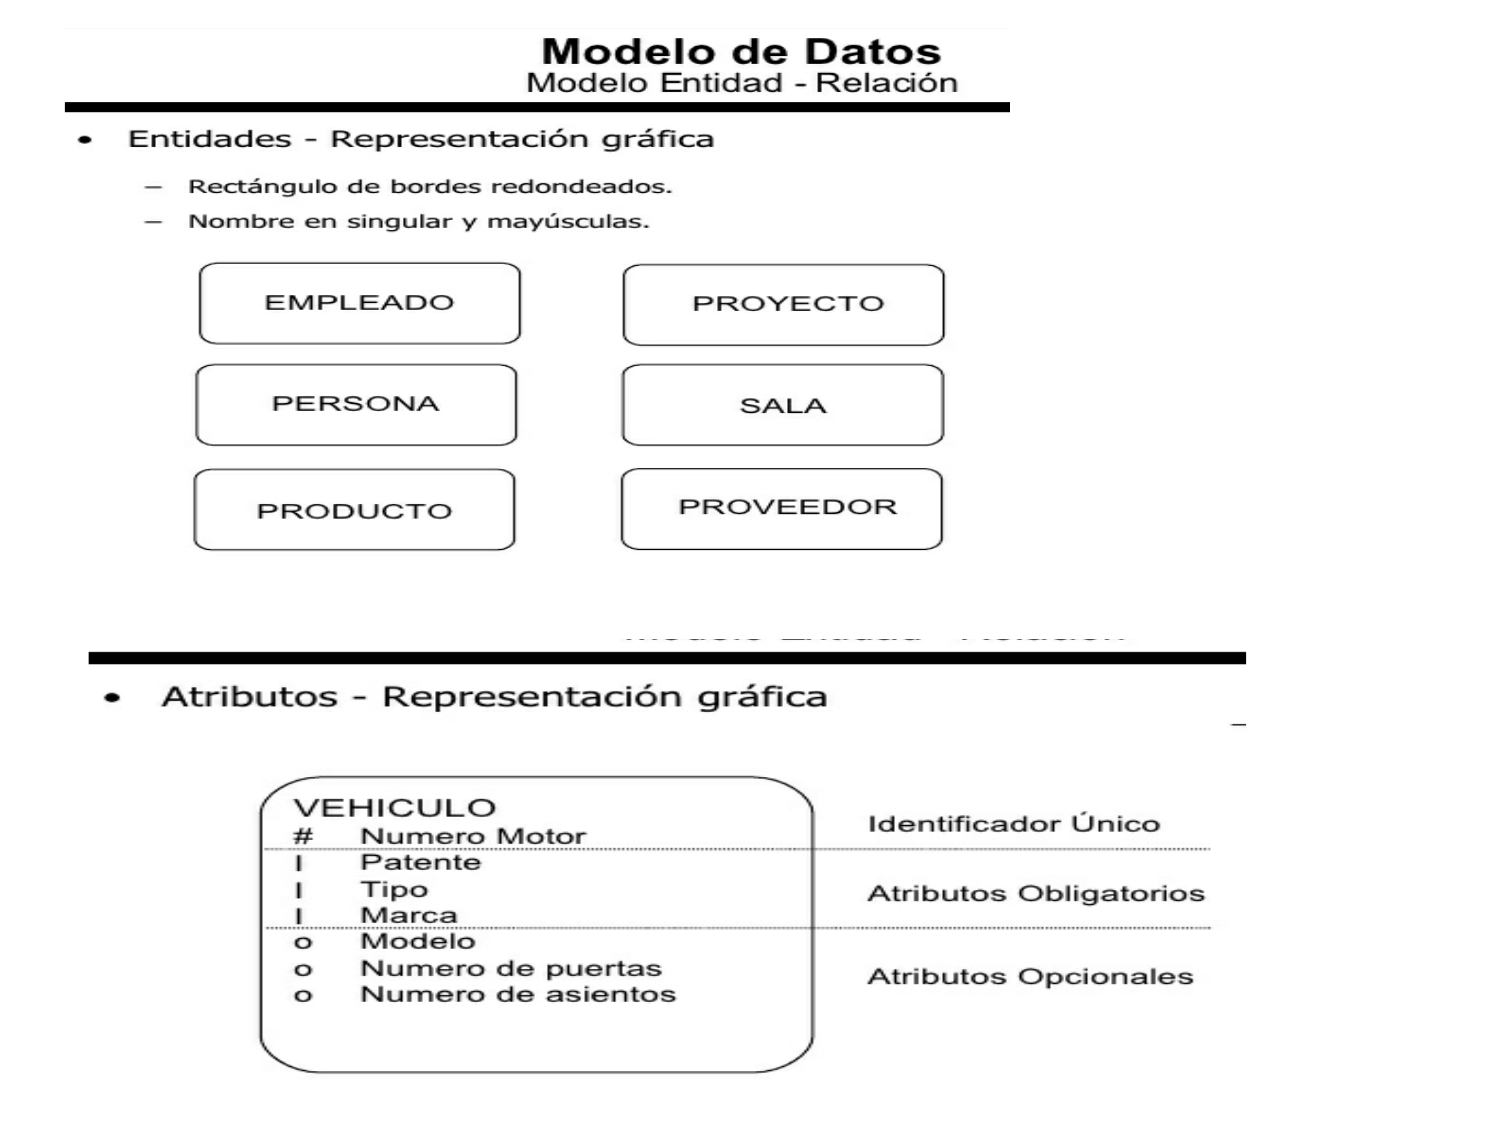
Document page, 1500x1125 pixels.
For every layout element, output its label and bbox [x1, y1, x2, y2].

picture [88, 639, 1247, 1083]
picture [64, 28, 1011, 559]
